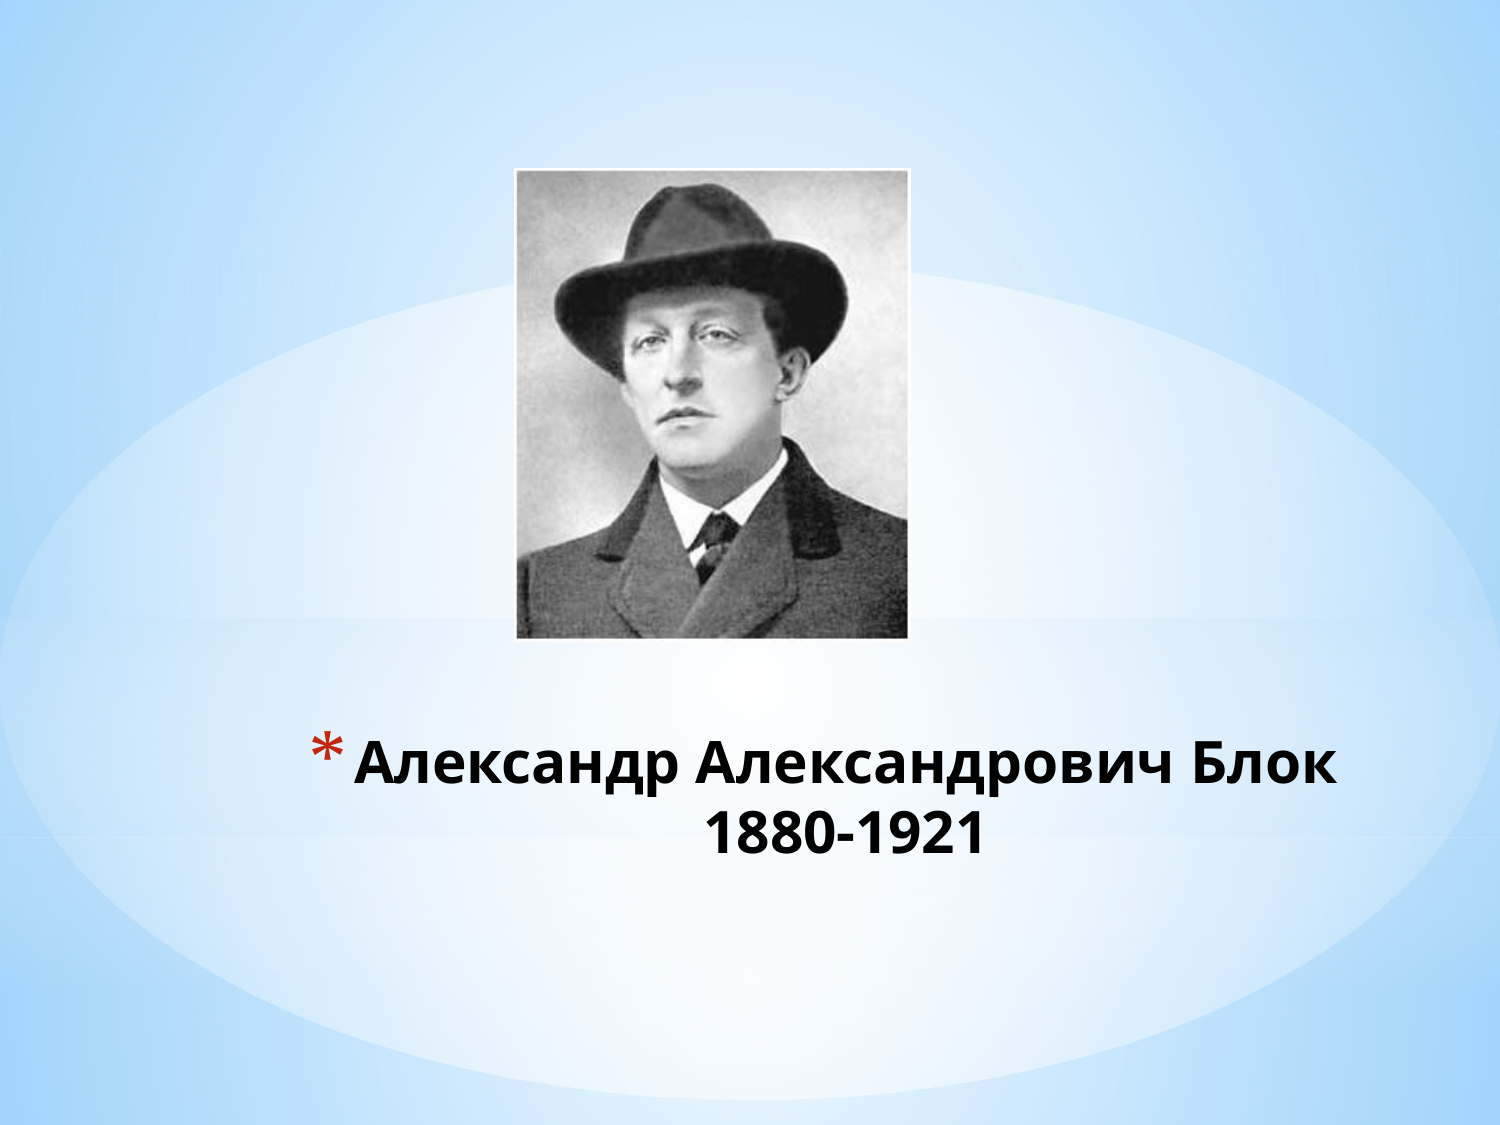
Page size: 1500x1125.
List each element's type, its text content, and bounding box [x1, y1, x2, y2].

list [513, 168, 912, 643]
title Александр Александрович Блок 1880-1921 [294, 717, 1363, 905]
